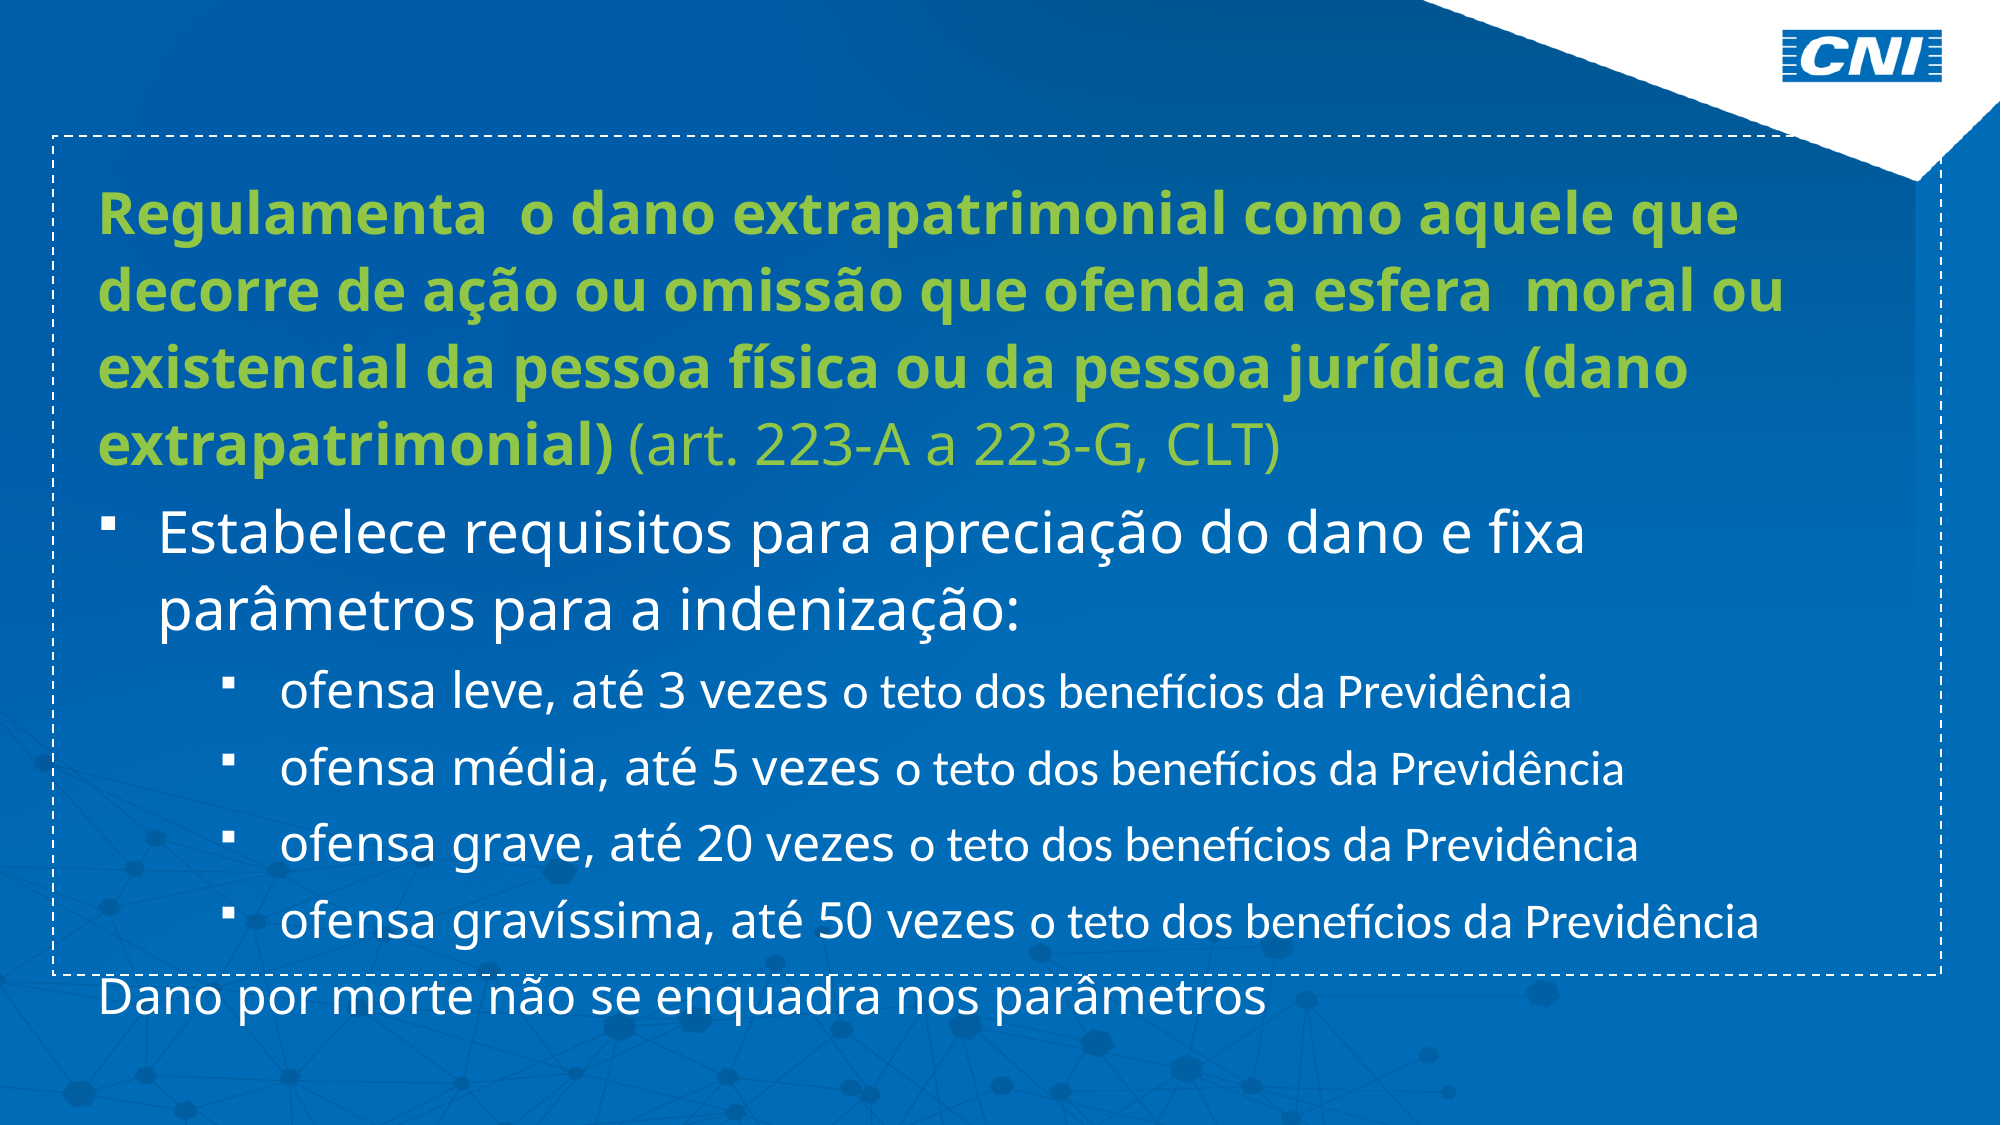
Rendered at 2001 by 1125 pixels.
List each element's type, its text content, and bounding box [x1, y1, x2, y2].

picture [0, 0, 2000, 1125]
text_box Regulamenta o dano extrapatrimonial como aquele que decorre de ação ou omissão que ofenda a esfera moral ou existencial da pessoa física ou da pessoa jurídica (dano extrapatrimonial) (art. 223-A a 223-G, CLT) Estabelece requisitos para apreciação do dano e fixa parâmetros para a indenização: ofensa leve, até 3 vezes o teto dos benefícios da Previdência ofensa média, até 5 vezes o teto dos benefícios da Previdência ofensa grave, até 20 vezes o teto dos benefícios da Previdência ofensa gravíssima, até 50 vezes o teto dos benefícios da Previdência Dano por morte não se enquadra nos parâmetros [78, 976, 1914, 1035]
text_box [52, 135, 1942, 976]
